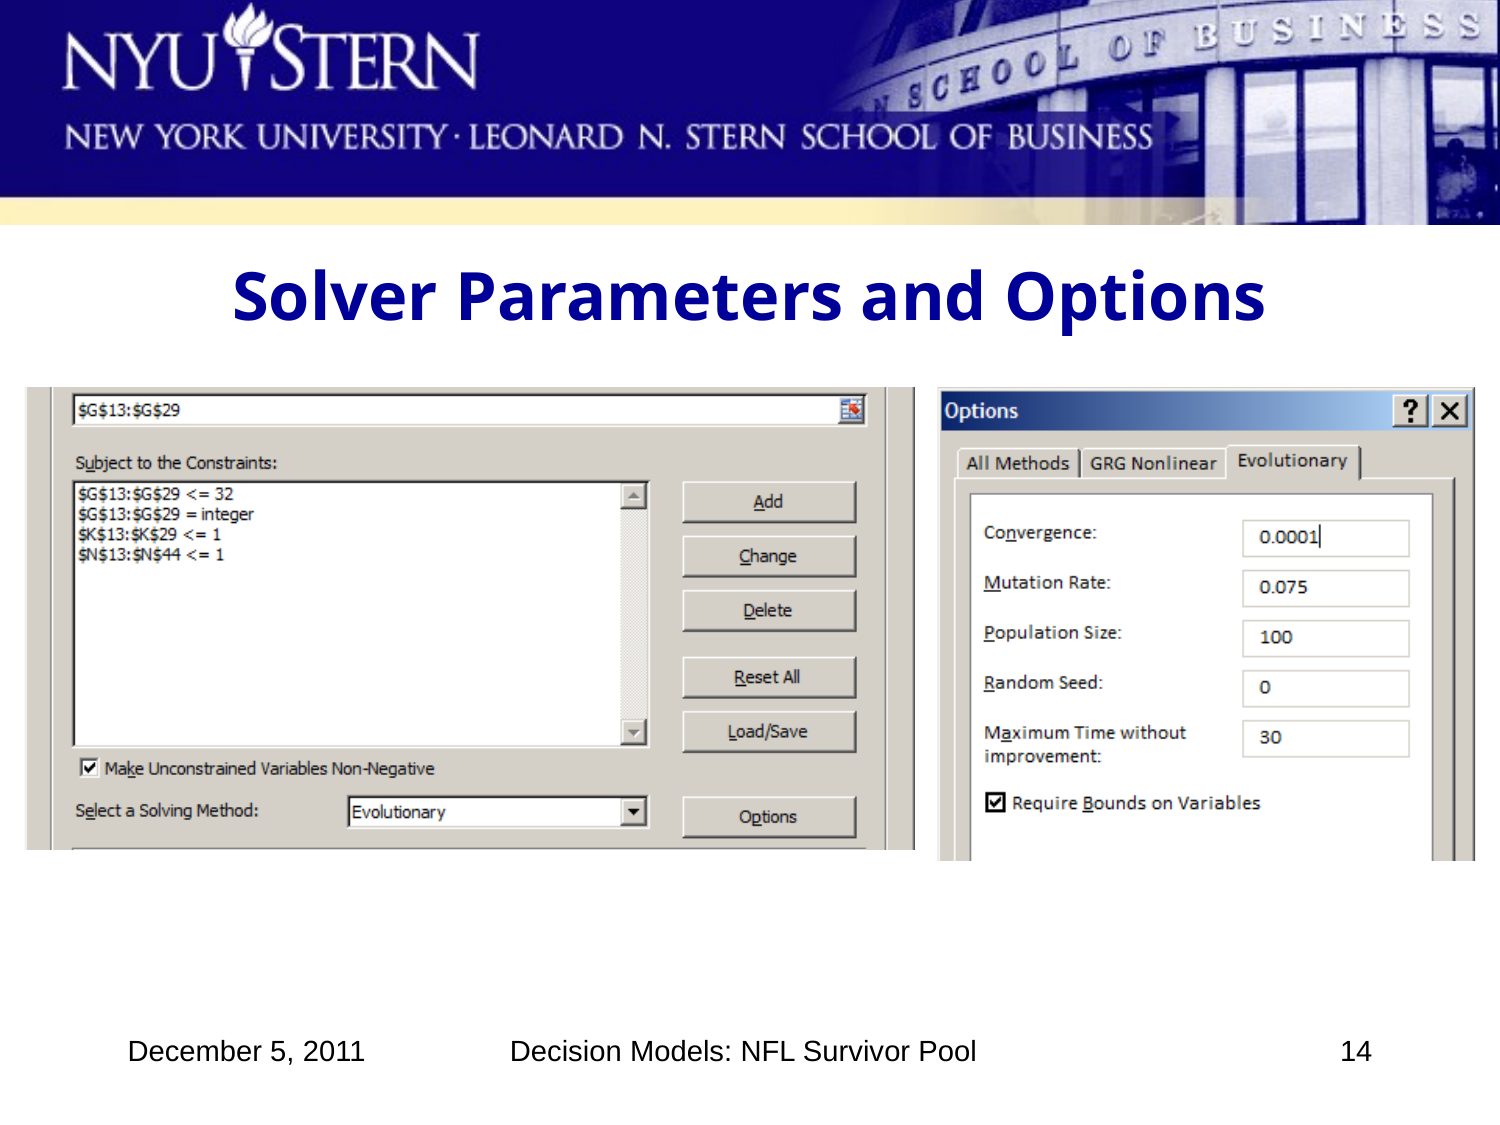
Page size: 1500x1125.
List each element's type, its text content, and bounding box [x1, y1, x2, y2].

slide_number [112, 1025, 425, 1100]
footer Decision Models: NFL Survivor Pool [474, 1025, 1013, 1100]
picture [0, 0, 1500, 225]
slide_number 14 [1074, 1025, 1388, 1100]
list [24, 387, 916, 851]
picture [937, 387, 1476, 862]
title Solver Parameters and Options [112, 224, 1388, 363]
